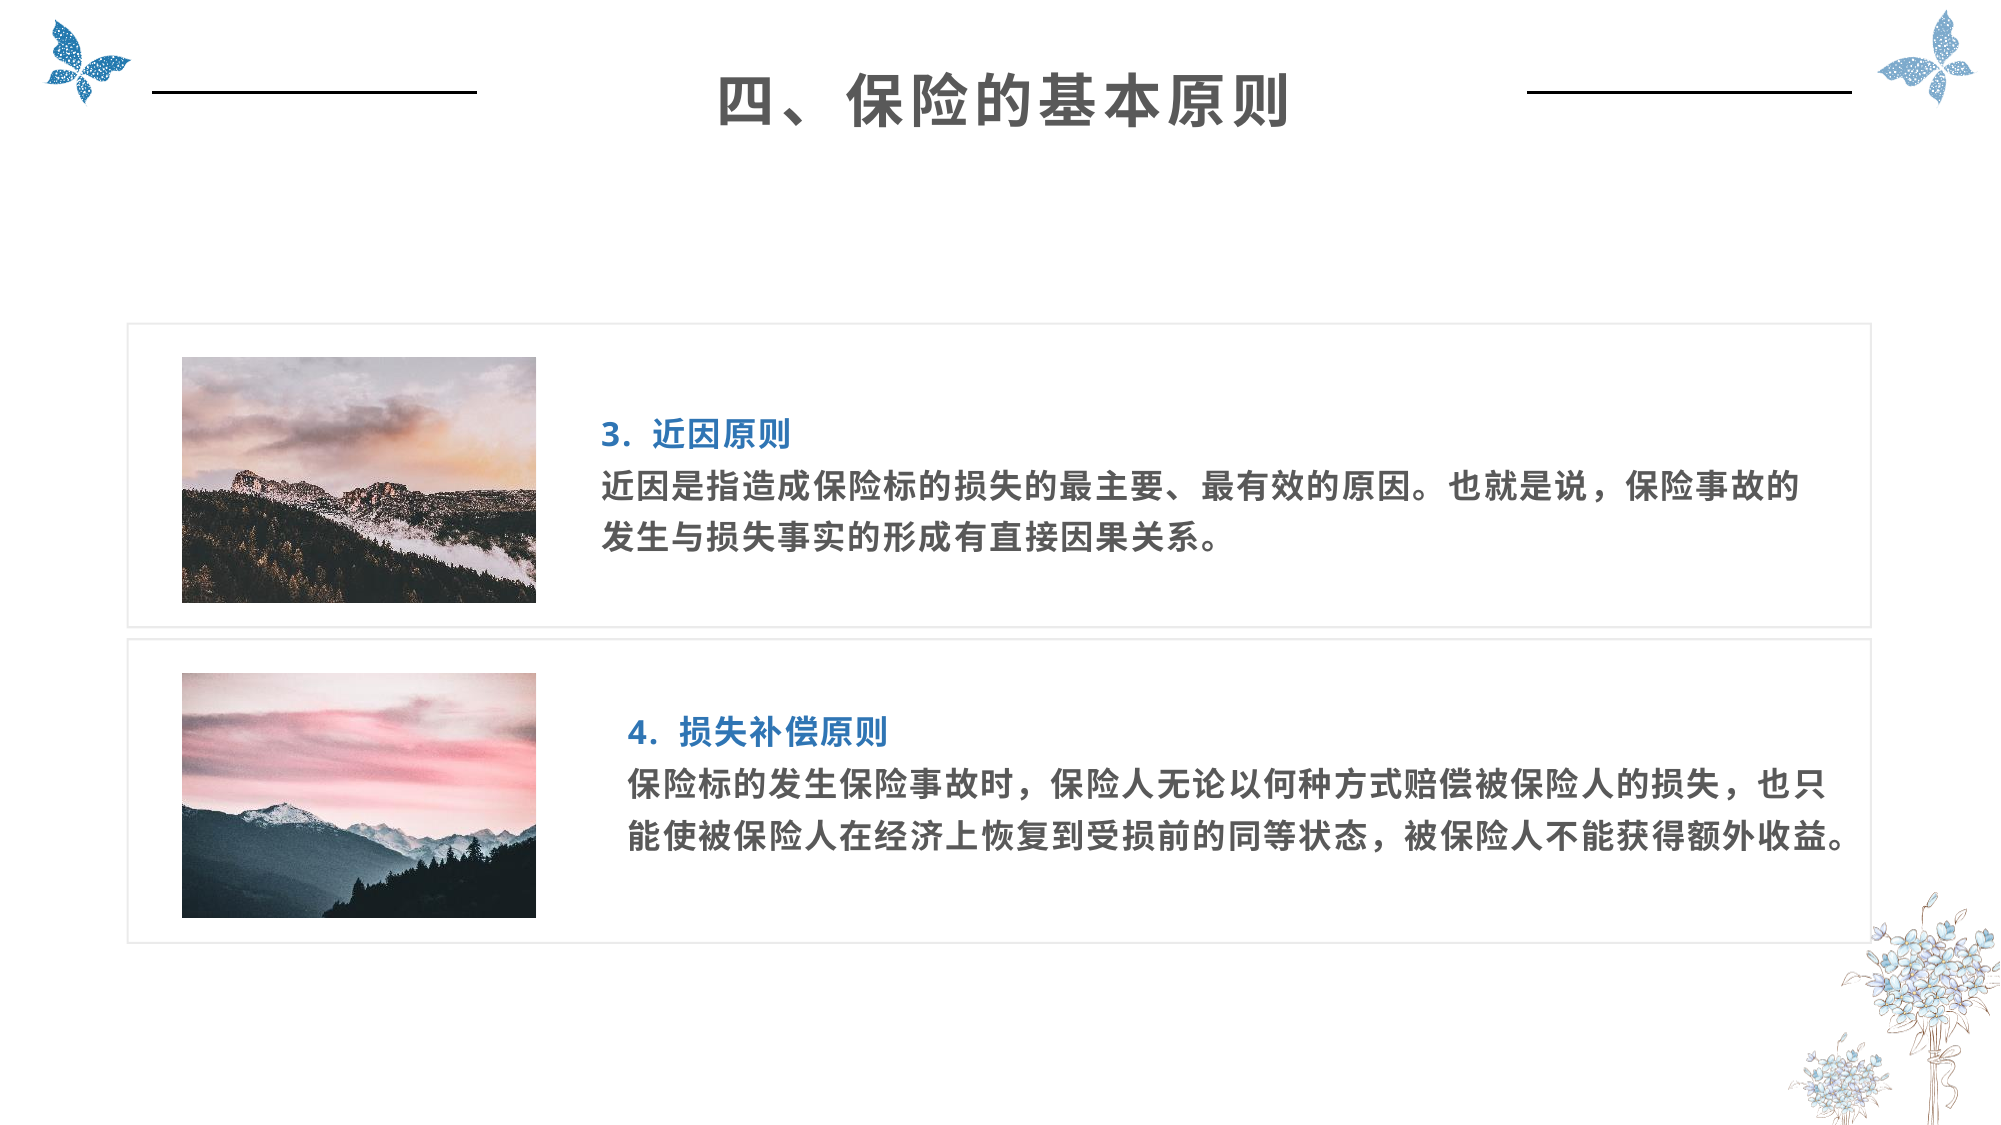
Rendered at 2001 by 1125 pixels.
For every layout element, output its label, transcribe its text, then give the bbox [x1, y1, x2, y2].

text_box [127, 323, 1872, 628]
picture [181, 357, 537, 603]
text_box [151, 55, 1852, 142]
text_box [127, 638, 1872, 944]
picture [181, 673, 537, 918]
text_box 4. 损失补偿原则 保险标的发生保险事故时，保险人无论以何种方式赔偿被保险人的损失，也只 能使被保险人在经济上恢复到受损前的同等状态，被保险人不能获得额外收益。 [613, 692, 1852, 863]
text_box 3. 近因原则 近因是指造成保险标的损失的最主要、最有效的原因。也就是说，保险事故的 发生与损失事实的形成有直接因果关系。 [586, 393, 1825, 564]
picture [1788, 892, 2000, 1125]
